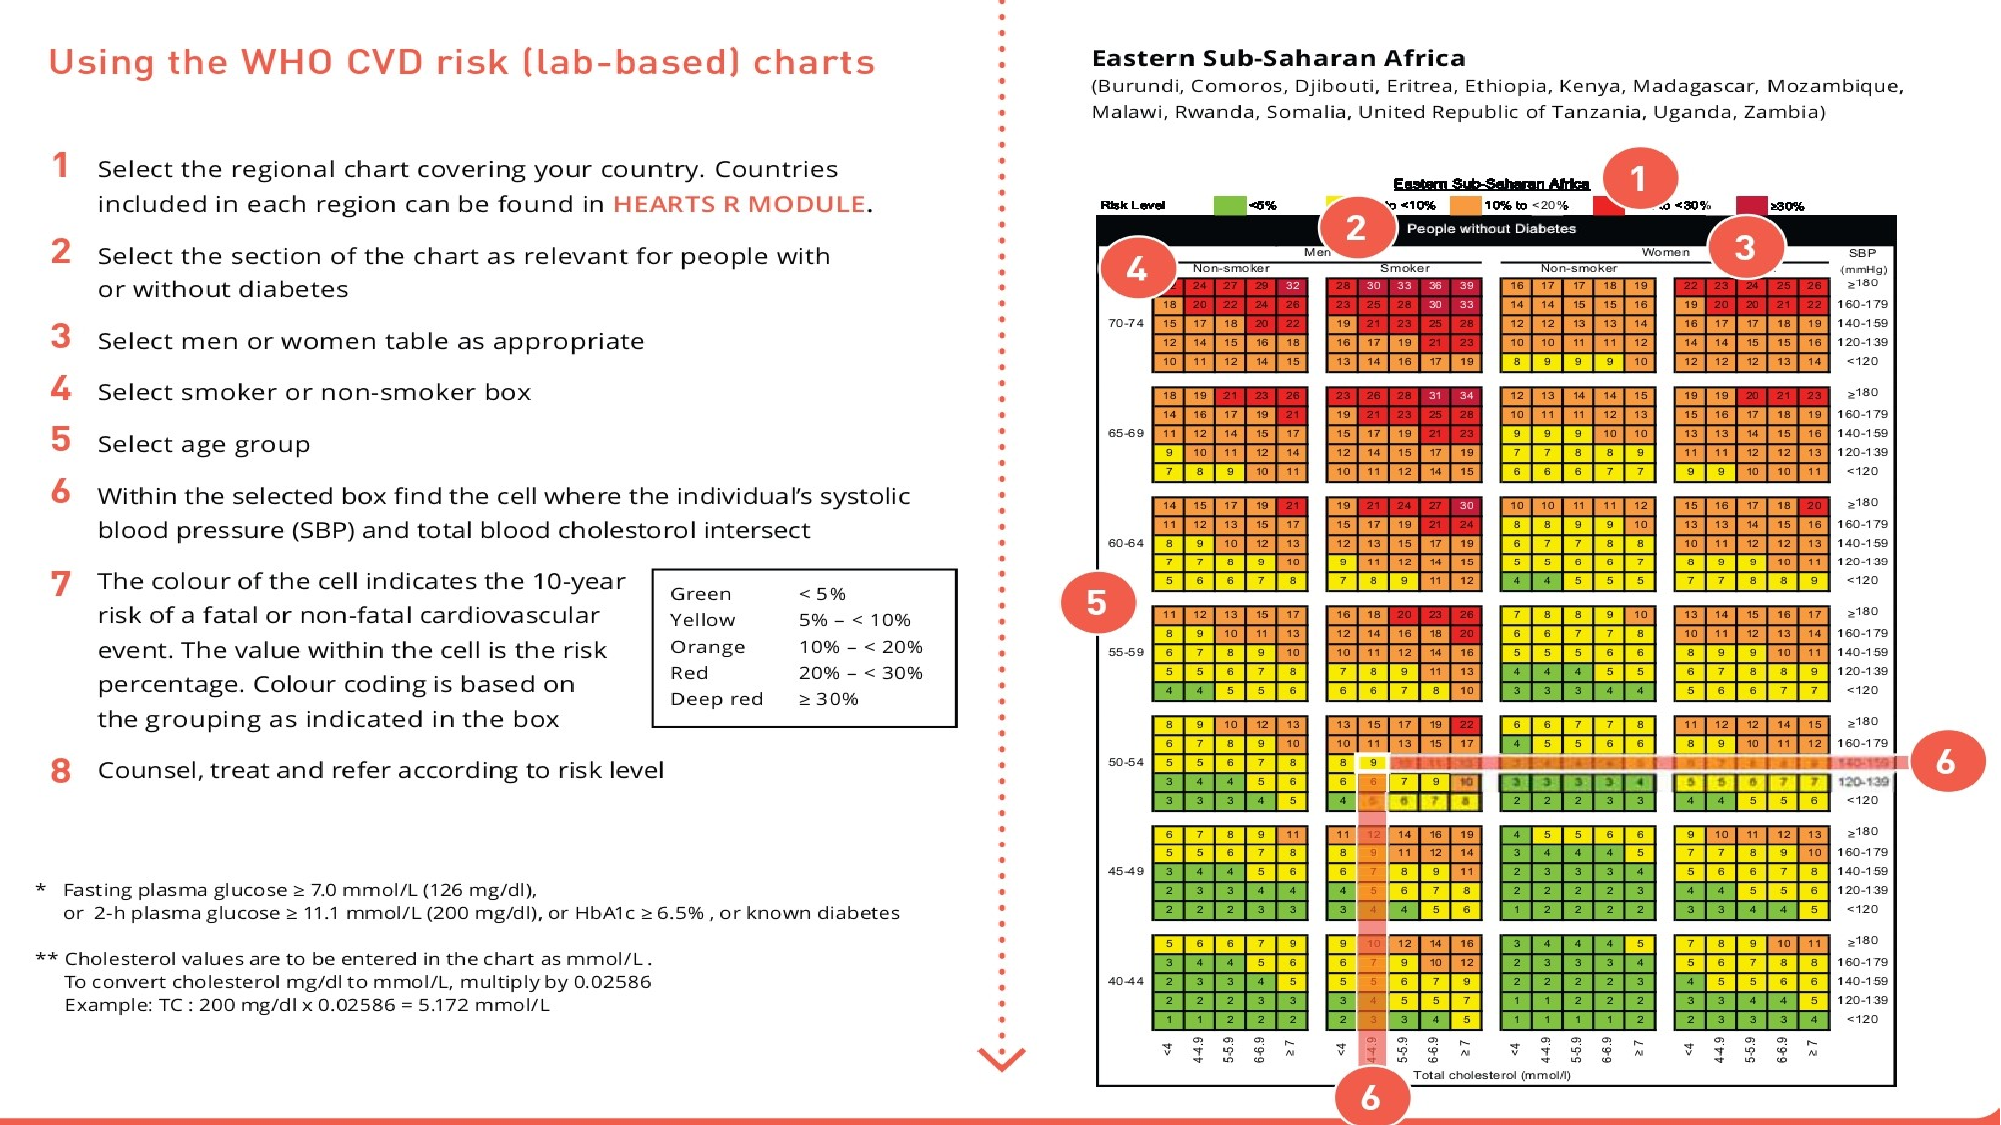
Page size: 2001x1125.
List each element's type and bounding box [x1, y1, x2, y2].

list [0, 0, 2000, 1125]
